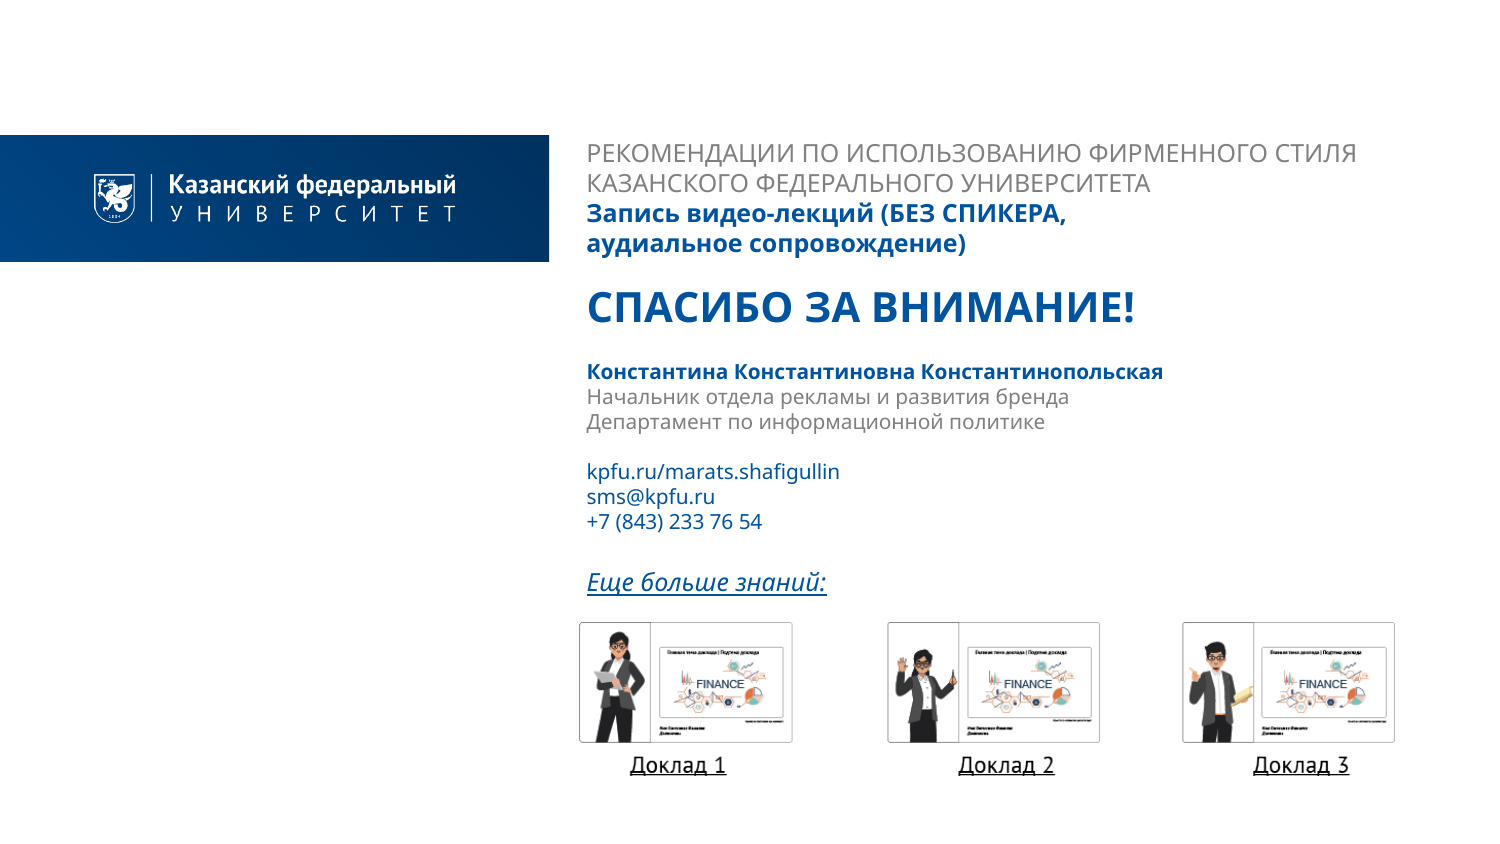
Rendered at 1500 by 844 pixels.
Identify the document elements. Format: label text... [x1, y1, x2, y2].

text_box СПАСИБО ЗА ВНИМАНИЕ! [571, 273, 1403, 339]
text_box РЕКОМЕНДАЦИИ ПО ИСПОЛЬЗОВАНИЮ ФИРМЕННОГО СТИЛЯ КАЗАНСКОГО ФЕДЕРАЛЬНОГО УНИВЕРСИТЕТА Запись видео-лекций (БЕЗ СПИКЕРА, аудиальное сопровождение) [571, 130, 1435, 265]
picture [93, 173, 456, 223]
picture [579, 622, 1396, 804]
text_box [0, 133, 551, 264]
text_box Константина Константиновна Константинопольская Начальник отдела рекламы и развития бренда Департамент по информационной политике kpfu.ru/marats.shafigullin sms@kpfu.ru +7 (843) 233 76 54 [571, 351, 1500, 541]
text_box Еще больше знаний: [571, 559, 1403, 605]
